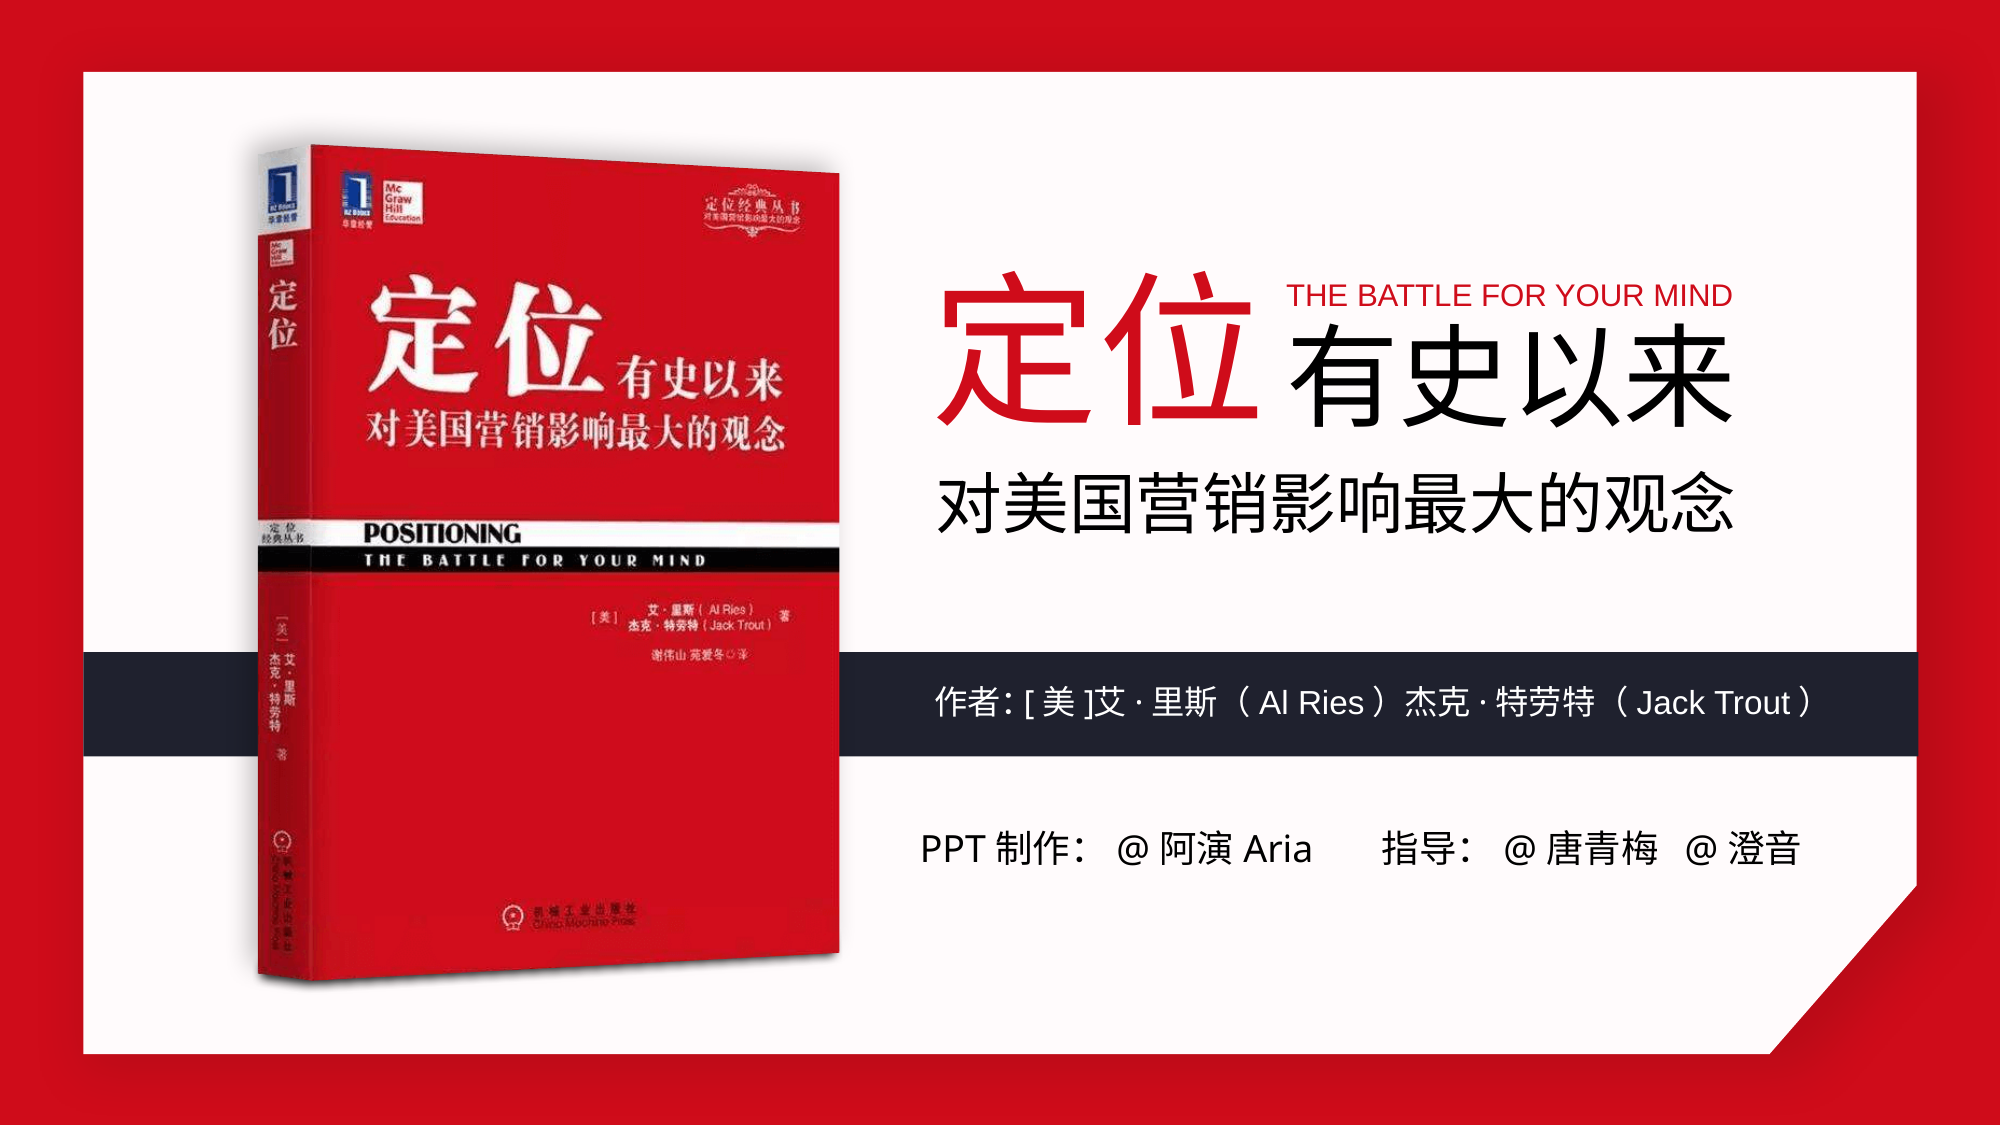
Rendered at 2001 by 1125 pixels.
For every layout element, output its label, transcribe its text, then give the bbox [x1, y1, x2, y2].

text_box [846, 651, 1919, 757]
text_box [82, 757, 1918, 1056]
text_box 有史以来 [1271, 298, 1752, 449]
picture [257, 144, 840, 981]
text_box 对美国营销影响最大的观念 [921, 454, 1752, 550]
text_box THE BATTLE FOR YOUR MIND [1271, 267, 1749, 321]
text_box PPT制作：@阿演Aria [905, 817, 1329, 878]
text_box [82, 651, 235, 757]
text_box [0, 0, 2000, 1125]
text_box [82, 70, 1918, 651]
text_box 指导：@唐青梅 @澄音 [1367, 817, 1818, 878]
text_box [919, 673, 1833, 730]
text_box 定位 [916, 238, 1281, 454]
